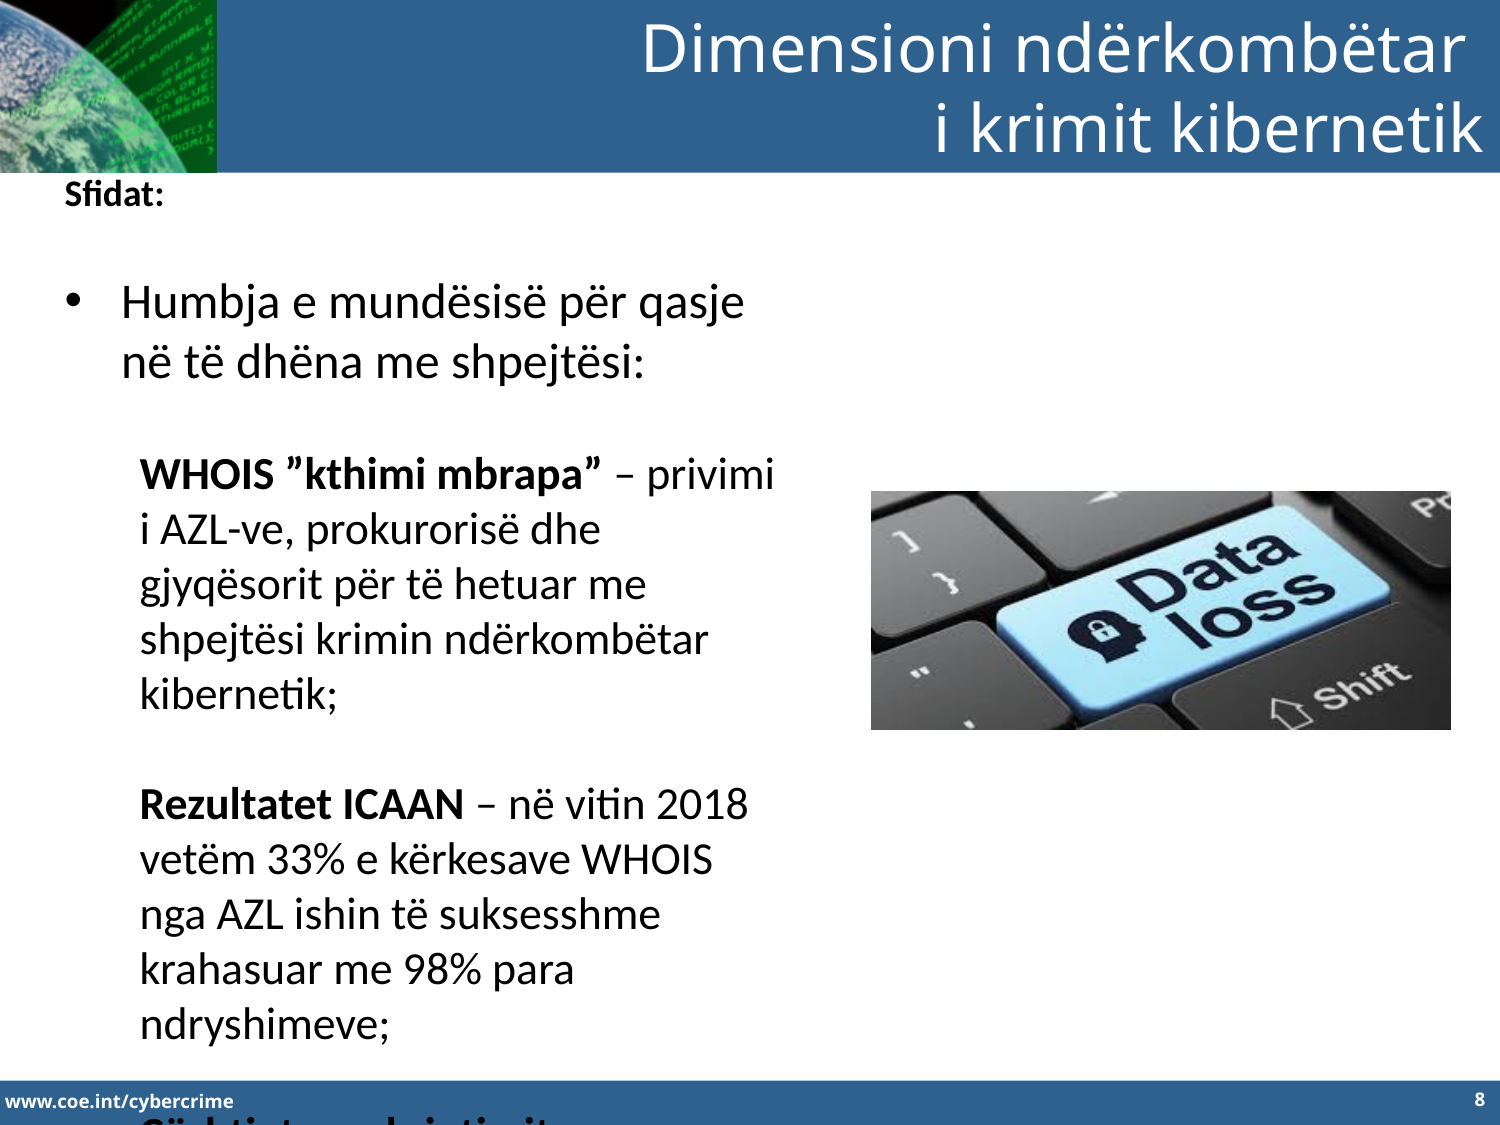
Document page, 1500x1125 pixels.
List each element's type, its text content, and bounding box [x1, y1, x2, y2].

picture [871, 491, 1451, 730]
picture [0, 1, 217, 173]
text_box Dimensioni ndërkombëtar i krimit kibernetik [329, 9, 1500, 162]
text_box Sfidat: Humbja e mundësisë për qasje në të dhëna me shpejtësi: WHOIS ”kthimi mbrapa” – privimi i AZL-ve, prokurorisë dhe gjyqësorit për të hetuar me shpejtësi krimin ndërkombëtar kibernetik; Rezultatet ICAAN – në vitin 2018 vetëm 33% e kërkesave WHOIS nga AZL ishin të suksesshme krahasuar me 98% para ndryshimeve; Çështjet e enkriptimit. [49, 161, 800, 1125]
slide_number 8 [1149, 1079, 1500, 1125]
